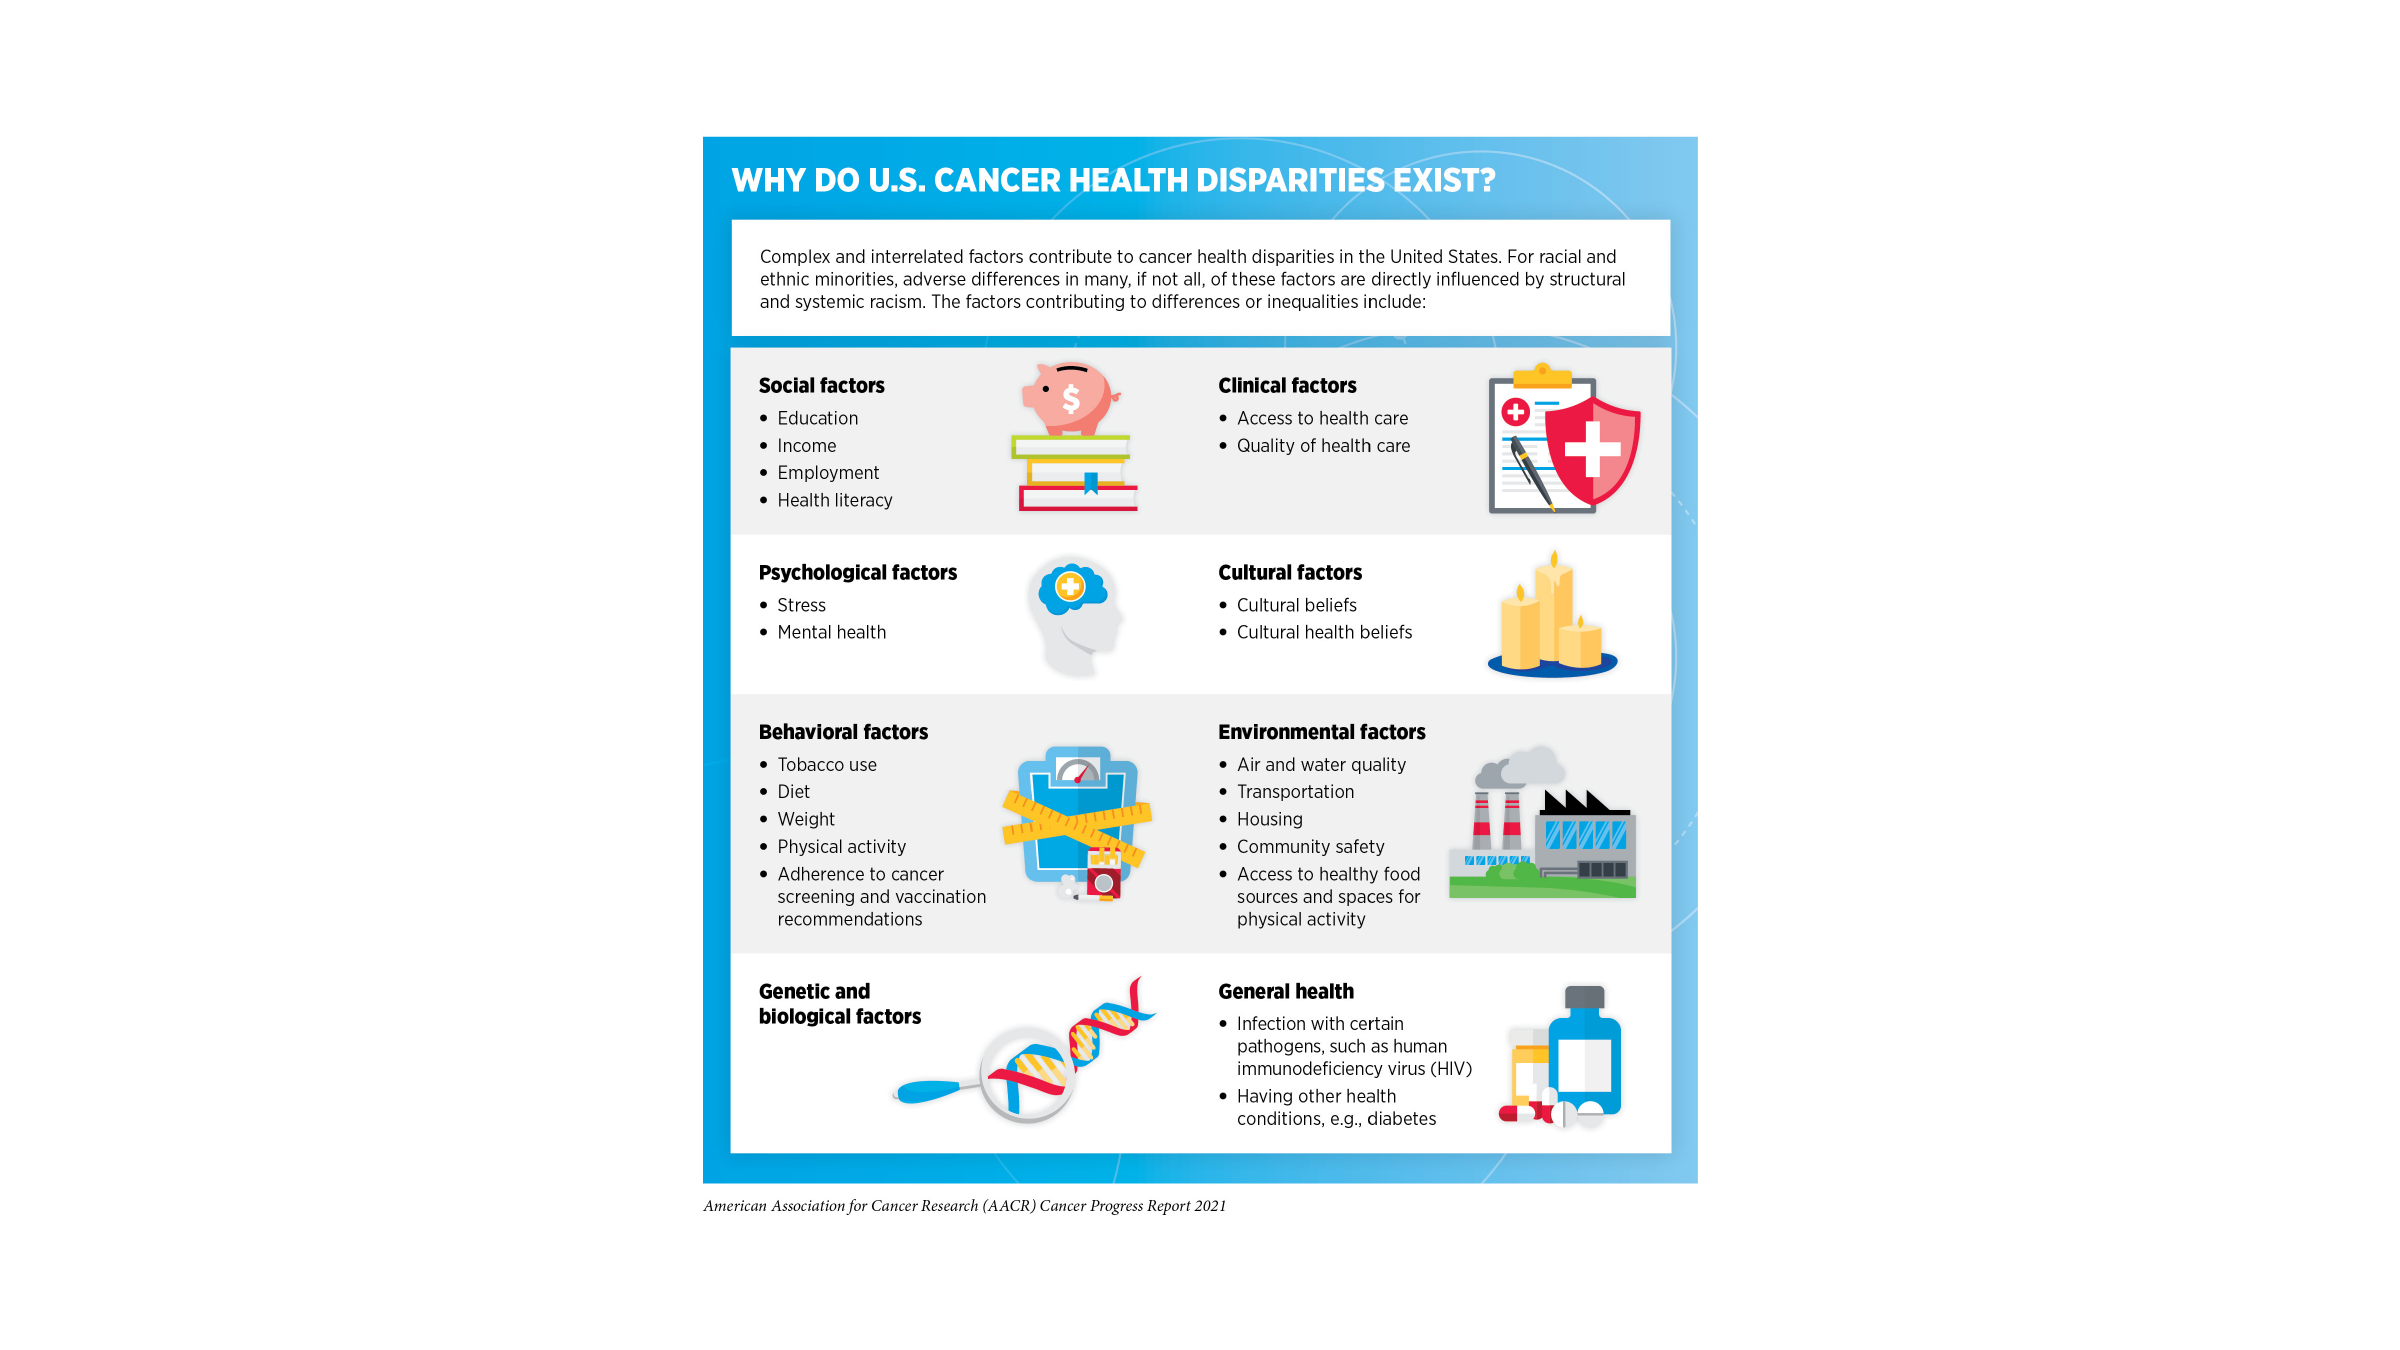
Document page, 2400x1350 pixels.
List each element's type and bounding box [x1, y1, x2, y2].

picture [693, 129, 1707, 1221]
